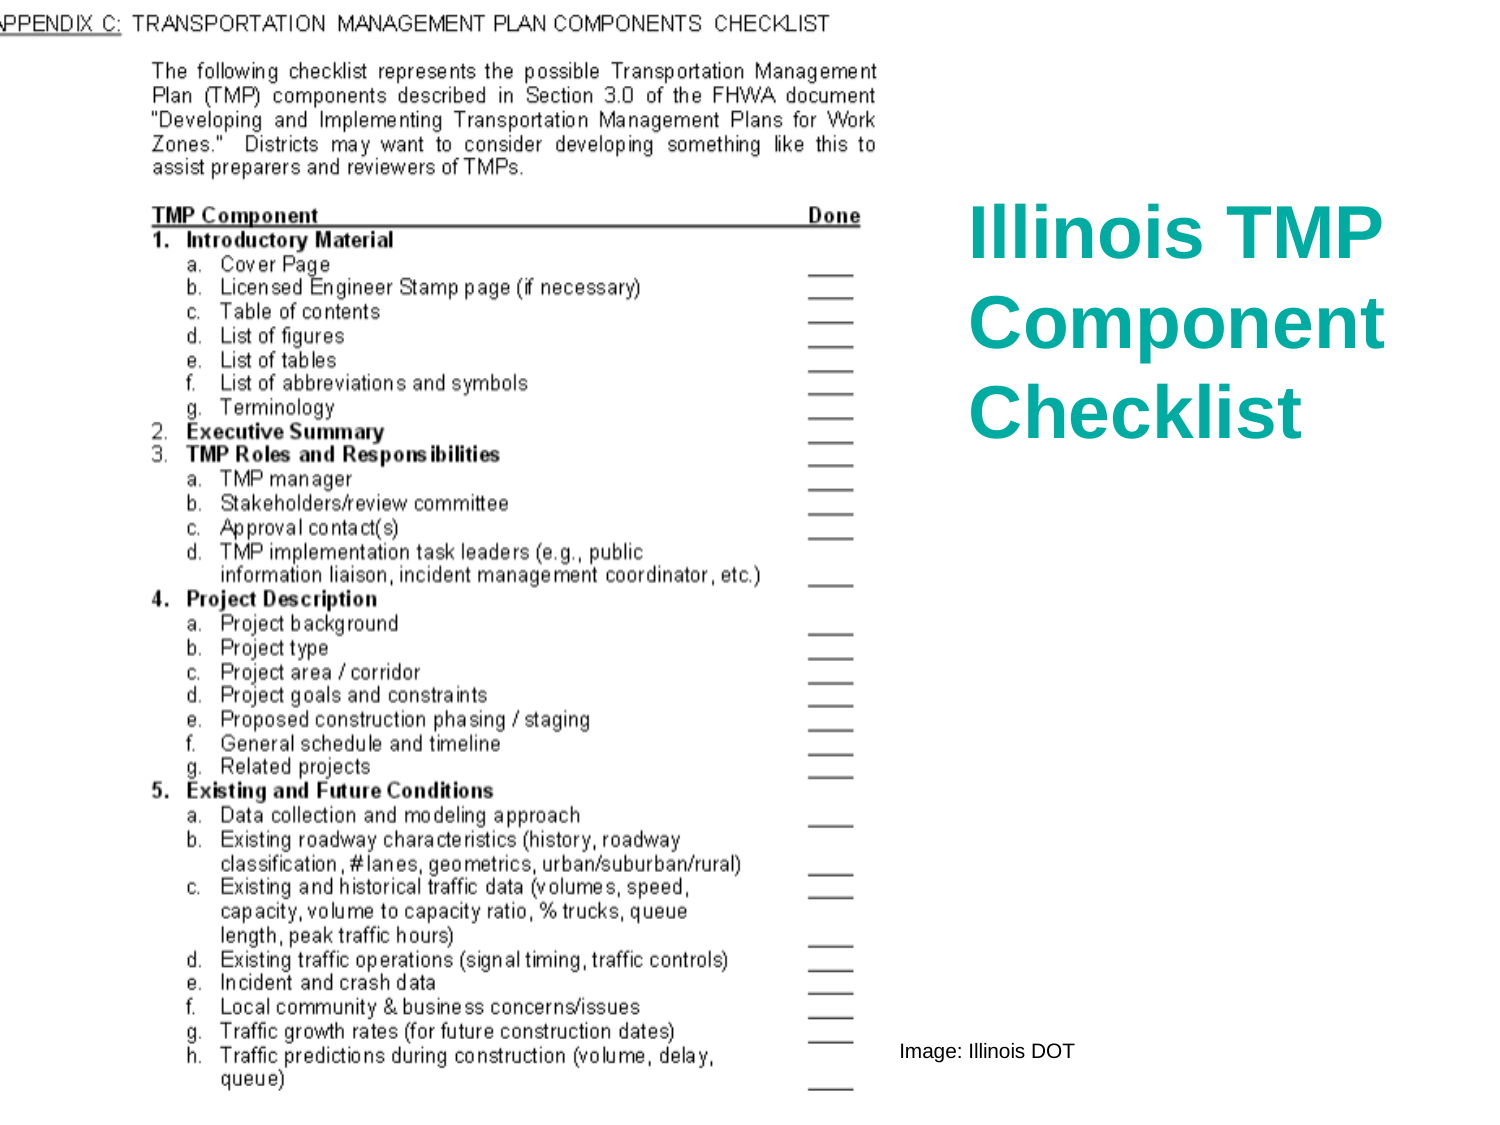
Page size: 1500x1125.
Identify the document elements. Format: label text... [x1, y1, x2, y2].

title Illinois TMP Component Checklist [953, 74, 1424, 563]
text_box Image: Illinois DOT [926, 1029, 1212, 1070]
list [0, 0, 922, 1125]
